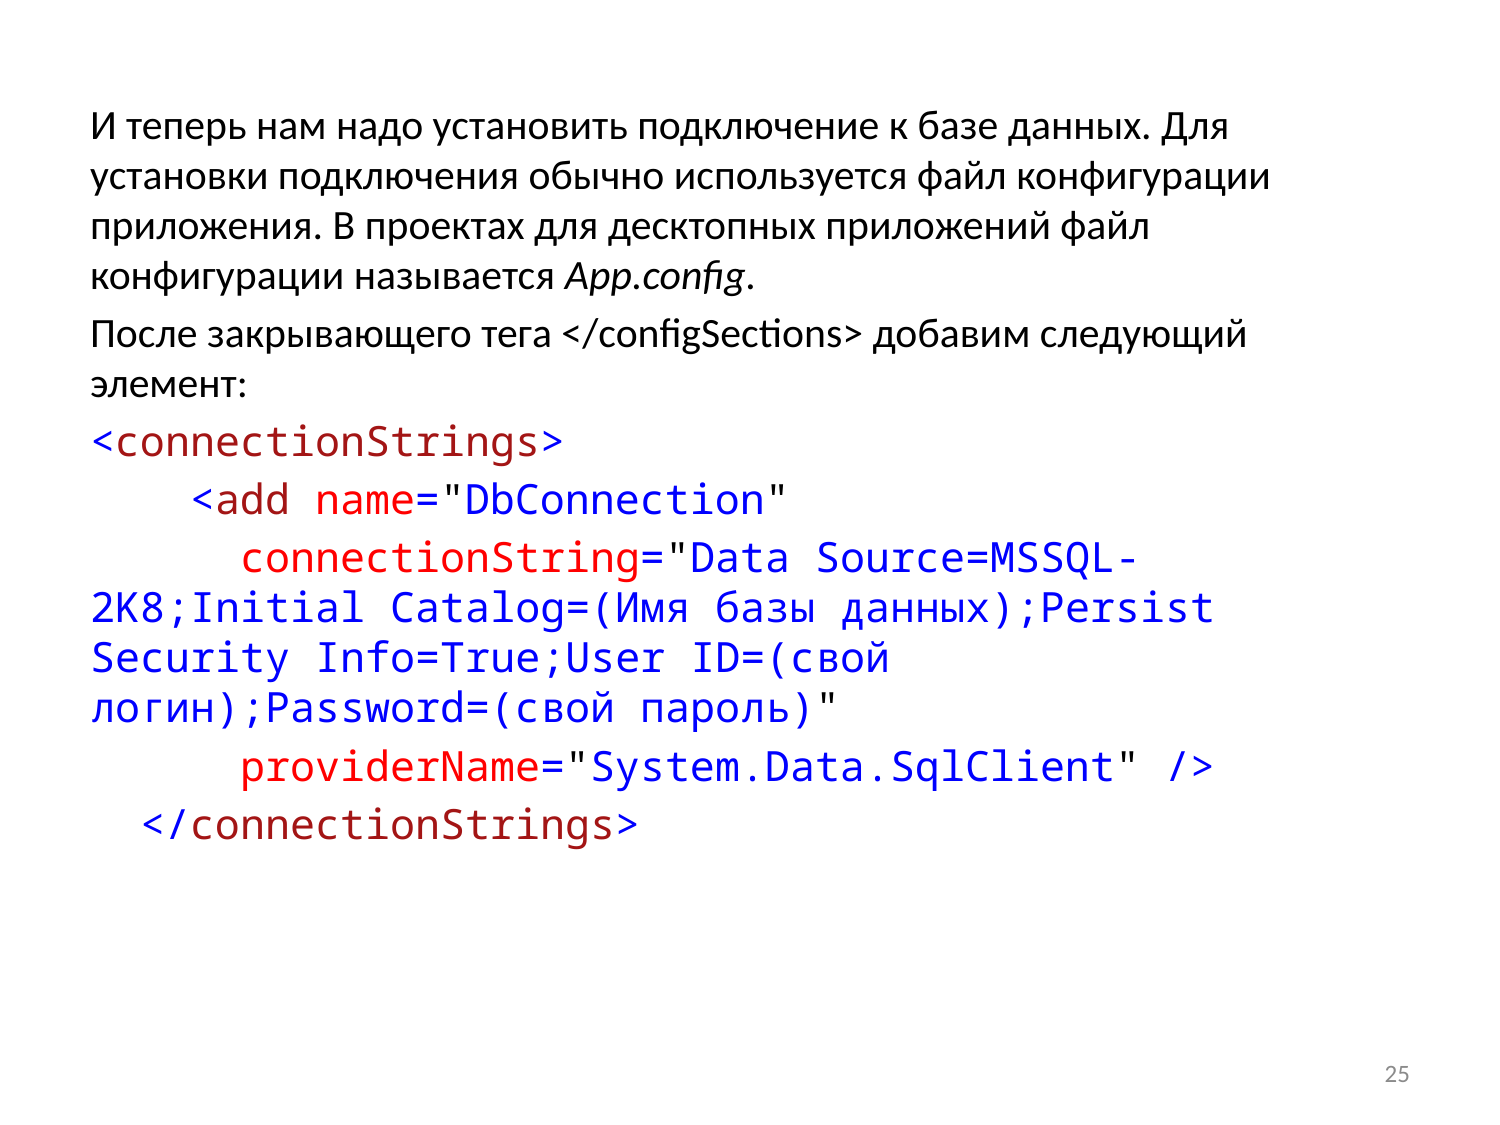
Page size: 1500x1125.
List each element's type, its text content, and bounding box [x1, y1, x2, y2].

list И теперь нам надо установить подключение к базе данных. Для установки подключения обычно используется файл конфигурации приложения. В проектах для десктопных приложений файл конфигурации называется App.config. После закрывающего тега </configSections> добавим следующий элемент: <connectionStrings> <add name="DbConnection" connectionString="Data Source=MSSQL-2K8;Initial Catalog=(Имя базы данных);Persist Security Info=True;User ID=(свой логин);Password=(свой пароль)" providerName="System.Data.SqlClient" /> </connectionStrings> [75, 90, 1425, 1005]
slide_number 25 [1074, 1042, 1425, 1103]
